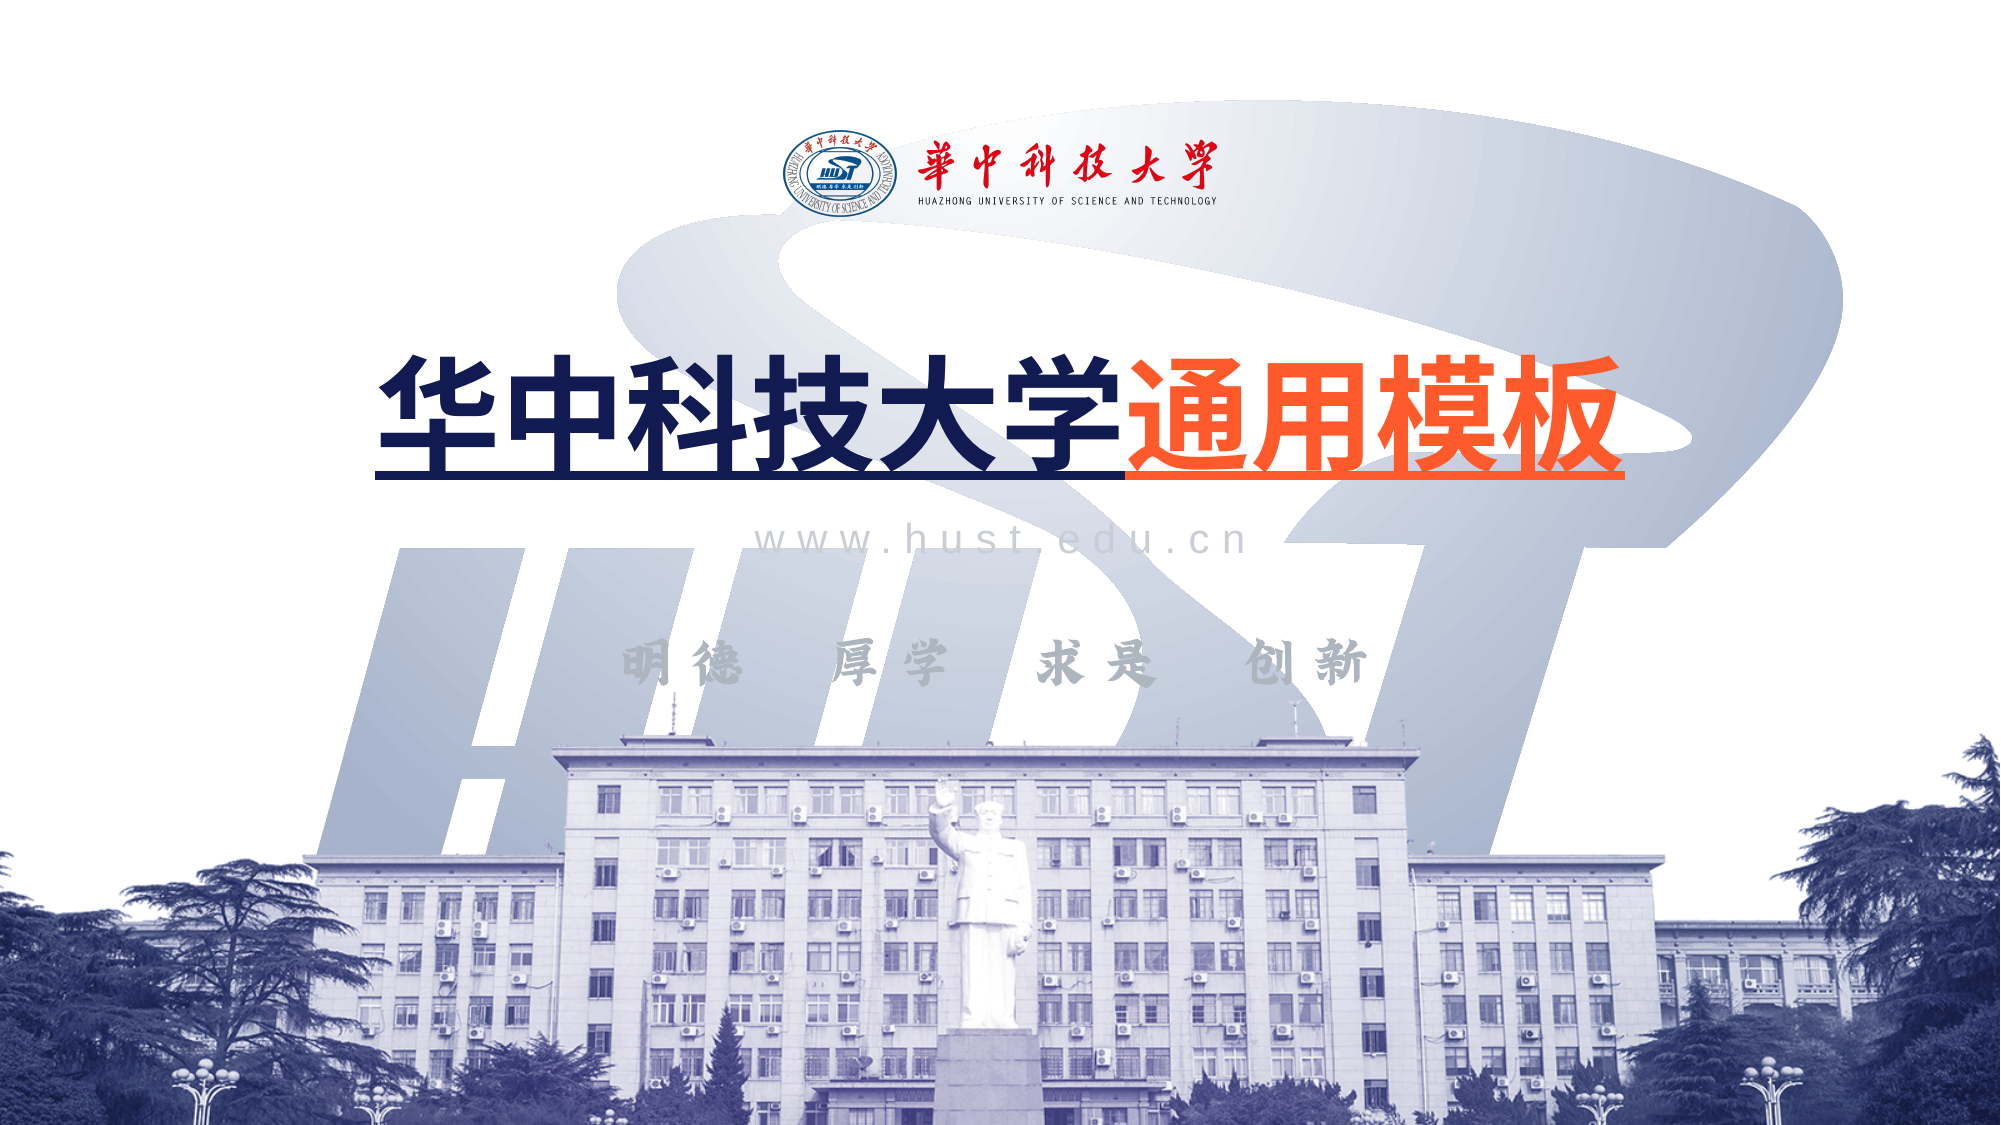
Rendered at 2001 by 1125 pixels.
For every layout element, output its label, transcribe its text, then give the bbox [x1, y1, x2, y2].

picture [783, 130, 1217, 217]
subtitle www.hust.edu.cn [110, 510, 1890, 571]
text_box [1314, 637, 1367, 686]
text_box [1036, 639, 1086, 687]
text_box [622, 638, 669, 686]
text_box [903, 636, 948, 687]
text_box [1107, 638, 1158, 689]
text_box [691, 639, 743, 687]
text_box [1244, 636, 1292, 686]
text_box [831, 637, 877, 687]
title 华中科技大学通用模板 [110, 291, 1890, 497]
